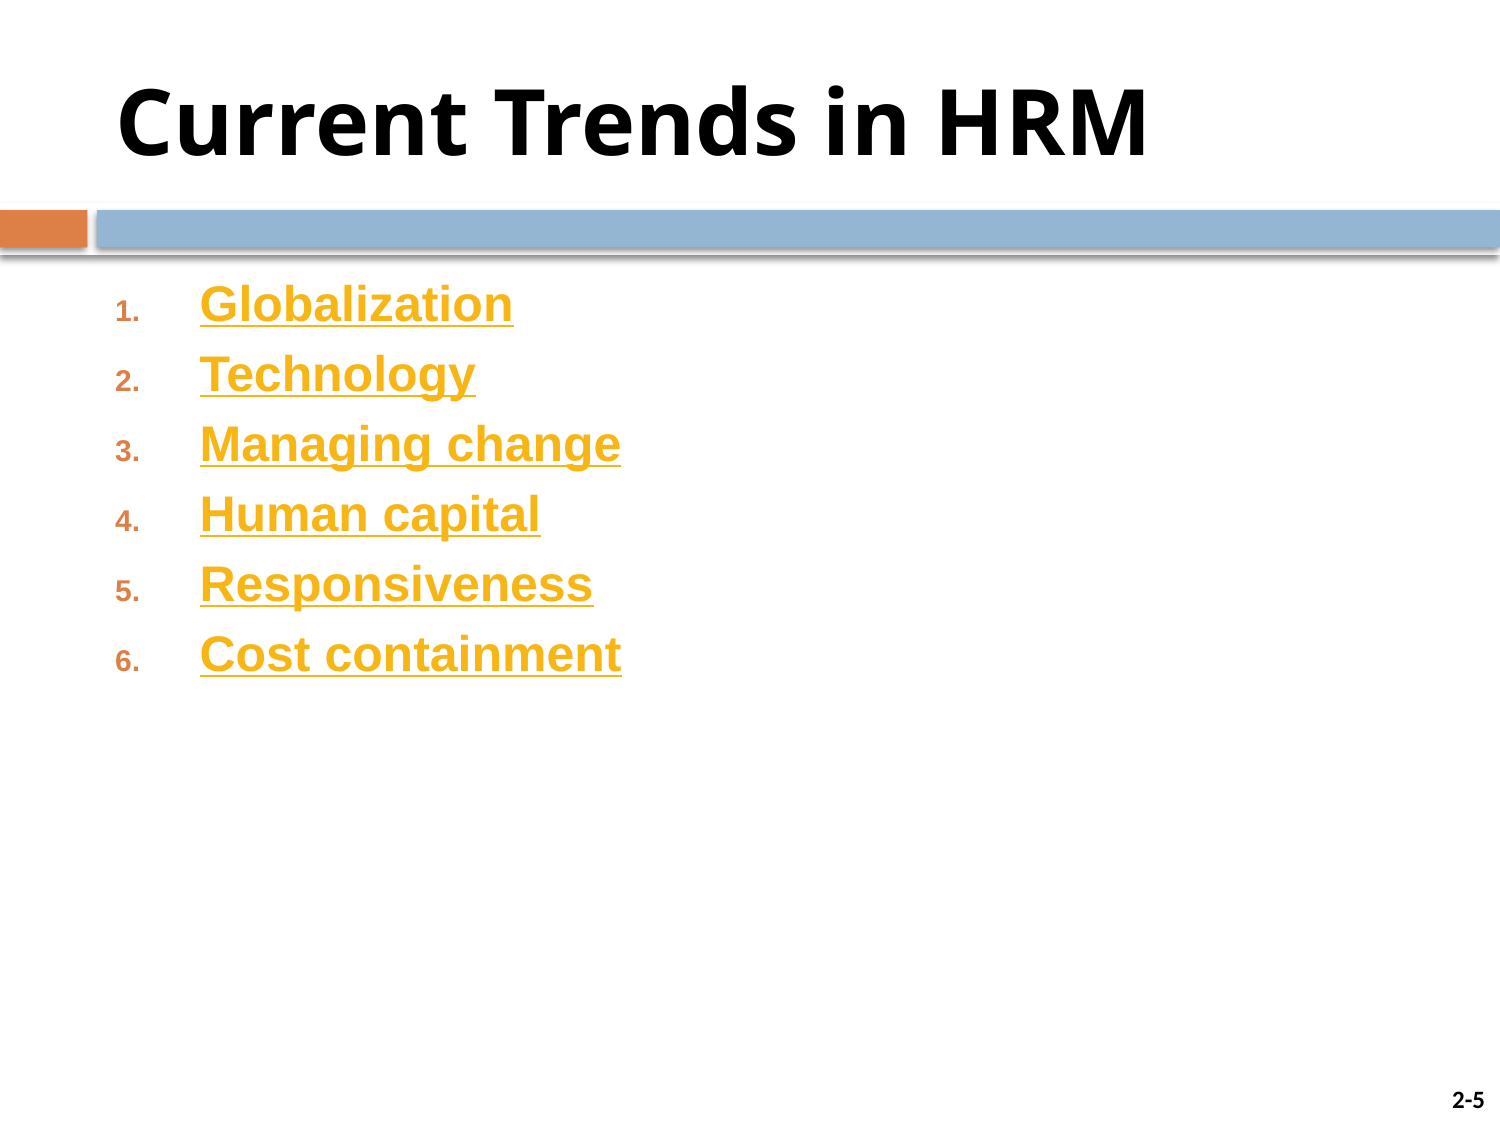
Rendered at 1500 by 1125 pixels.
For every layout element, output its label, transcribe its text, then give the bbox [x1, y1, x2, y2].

title Current Trends in HRM [100, 37, 1438, 200]
list Globalization Technology Managing change Human capital Responsiveness Cost containment [100, 264, 1438, 1002]
